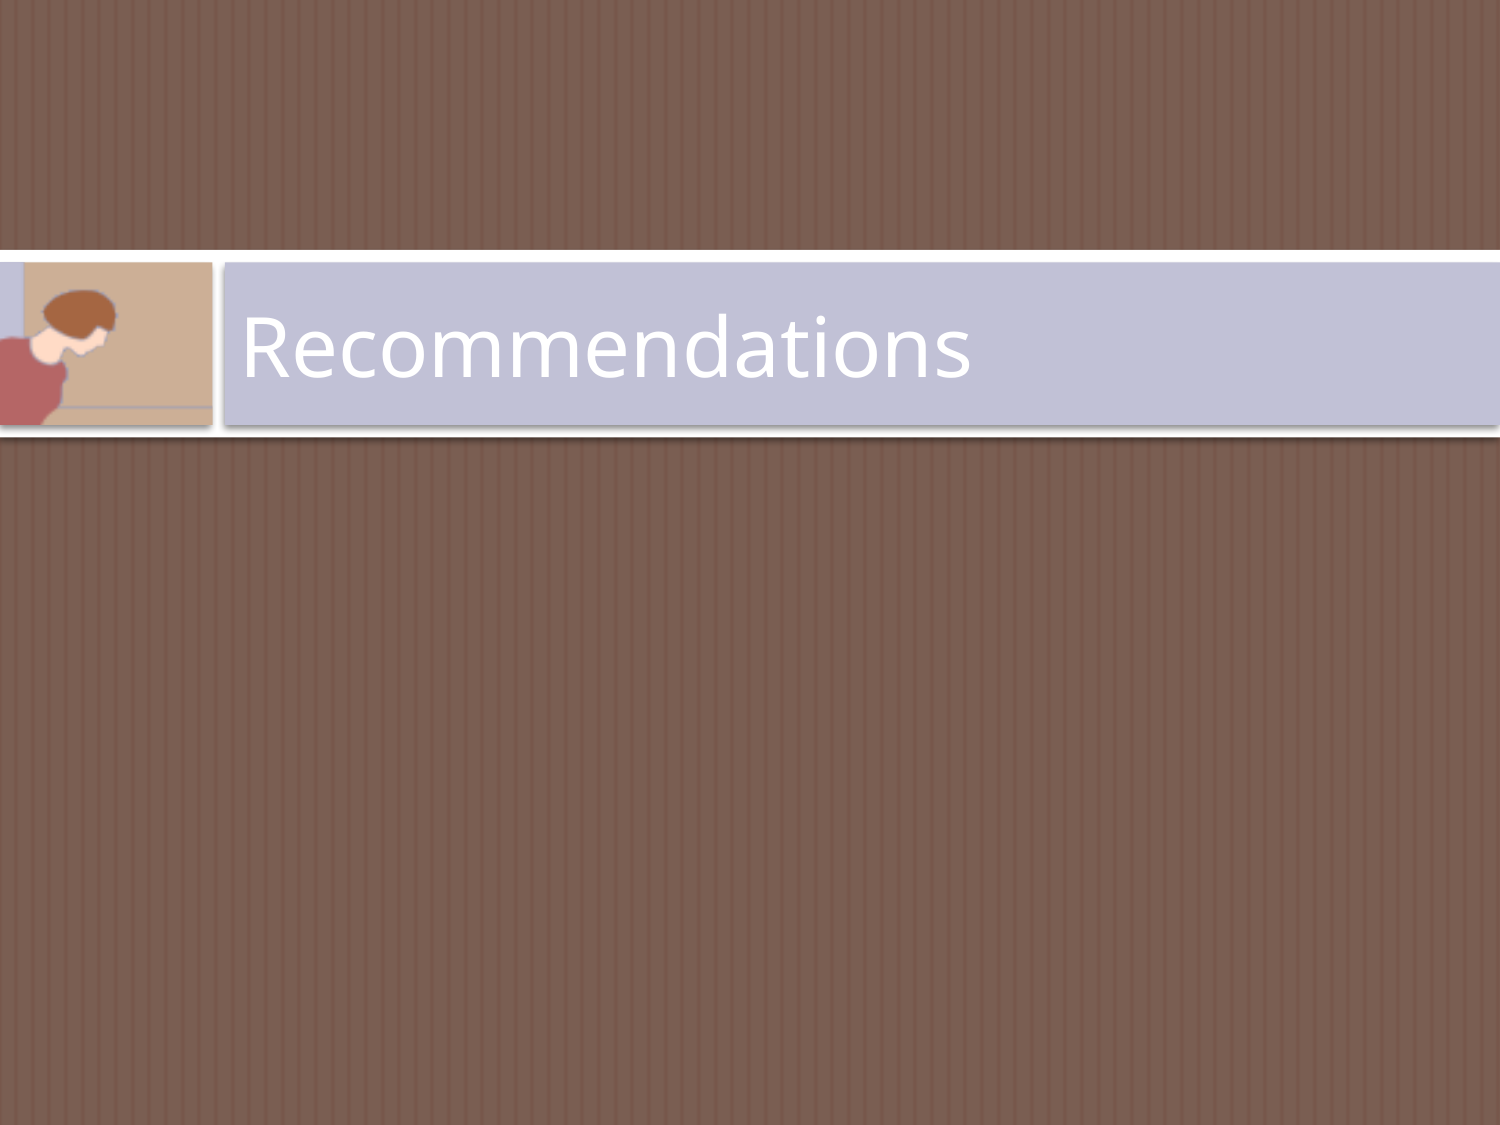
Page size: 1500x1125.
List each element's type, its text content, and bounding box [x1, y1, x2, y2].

title Recommendations [225, 262, 1475, 425]
picture [0, 262, 213, 426]
